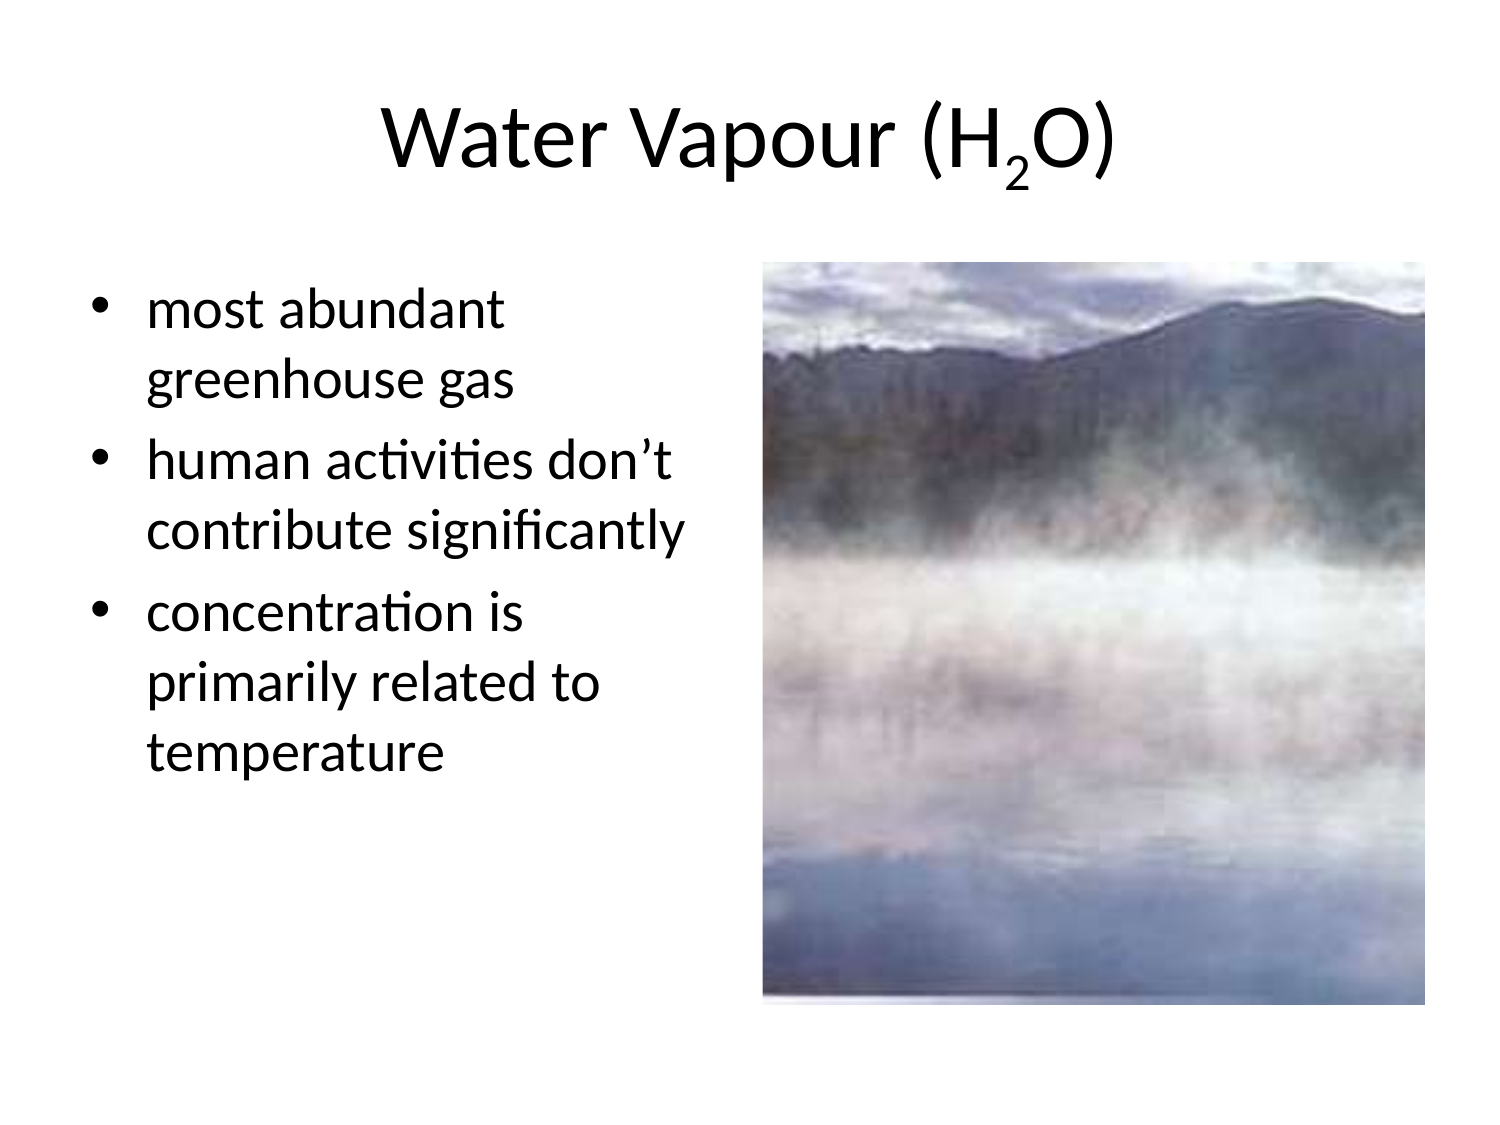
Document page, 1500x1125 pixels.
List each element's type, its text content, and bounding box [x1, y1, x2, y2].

list most abundant greenhouse gas human activities don’t contribute significantly concentration is primarily related to temperature [75, 262, 738, 1005]
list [762, 262, 1426, 1006]
title Water Vapour (H2O) [75, 45, 1425, 233]
